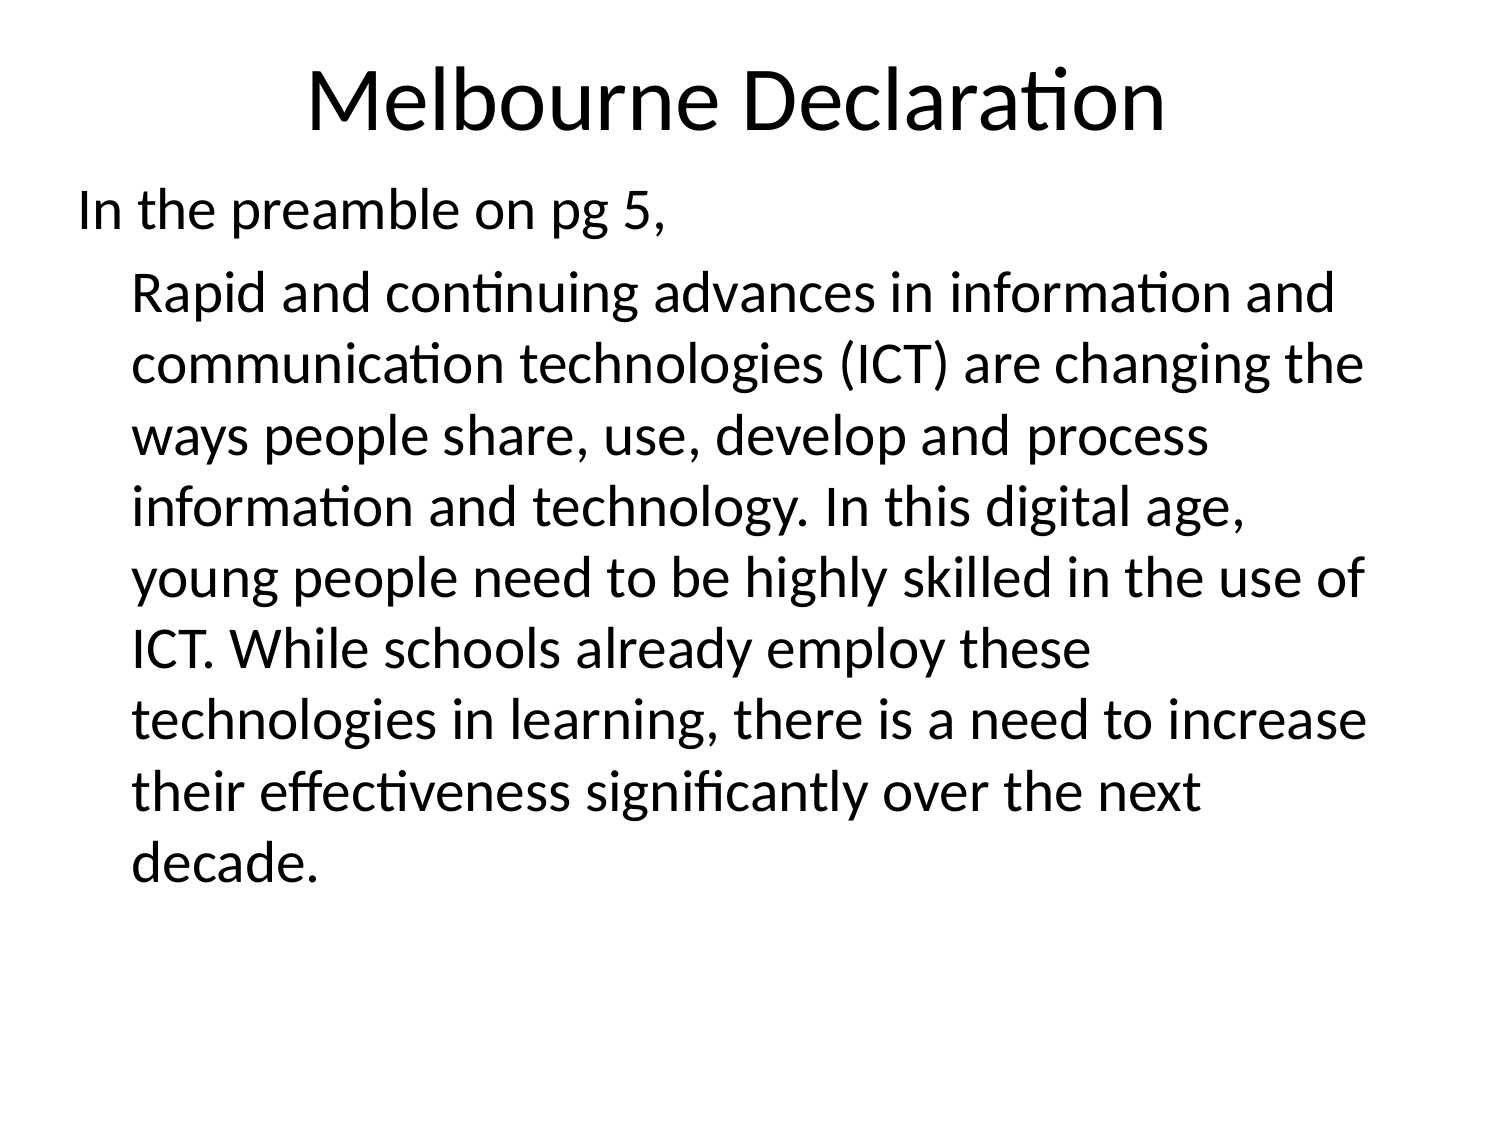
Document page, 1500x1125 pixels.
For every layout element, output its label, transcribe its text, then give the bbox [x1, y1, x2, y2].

list In the preamble on pg 5, Rapid and continuing advances in information and communication technologies (ICT) are changing the ways people share, use, develop and process information and technology. In this digital age, young people need to be highly skilled in the use of ICT. While schools already employ these technologies in learning, there is a need to increase their effectiveness significantly over the next decade. [62, 162, 1413, 905]
title Melbourne Declaration [62, 0, 1413, 162]
